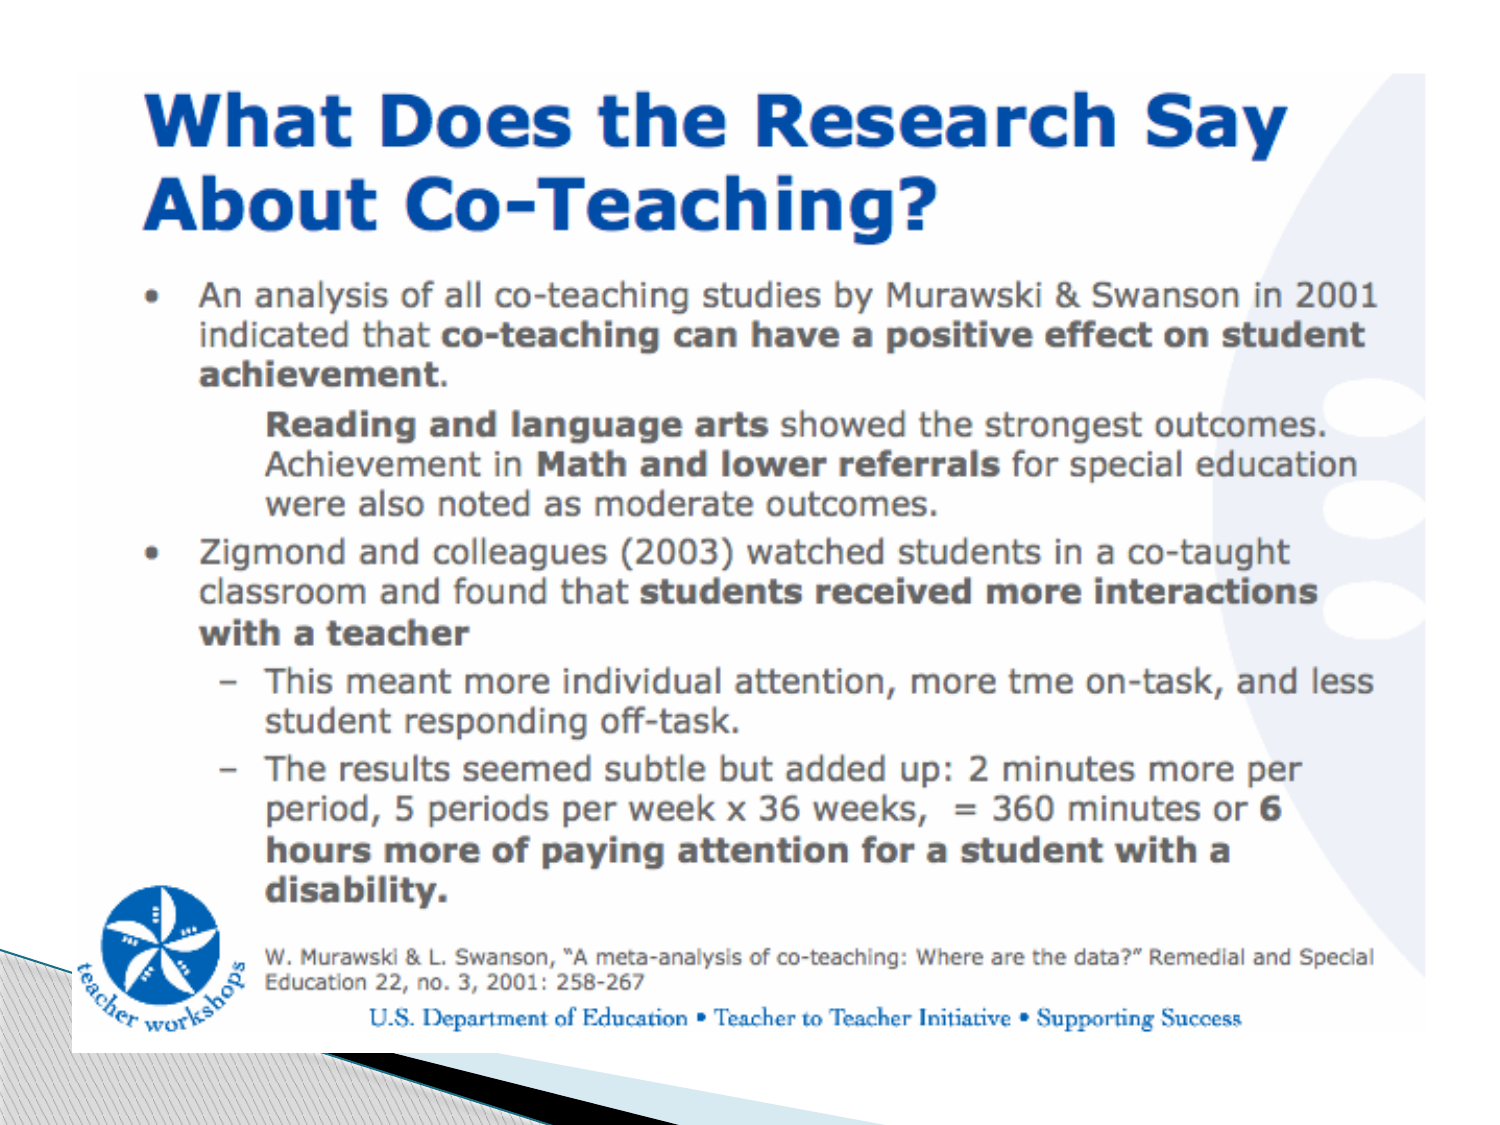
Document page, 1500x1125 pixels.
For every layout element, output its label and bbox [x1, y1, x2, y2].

picture [72, 72, 1428, 1053]
